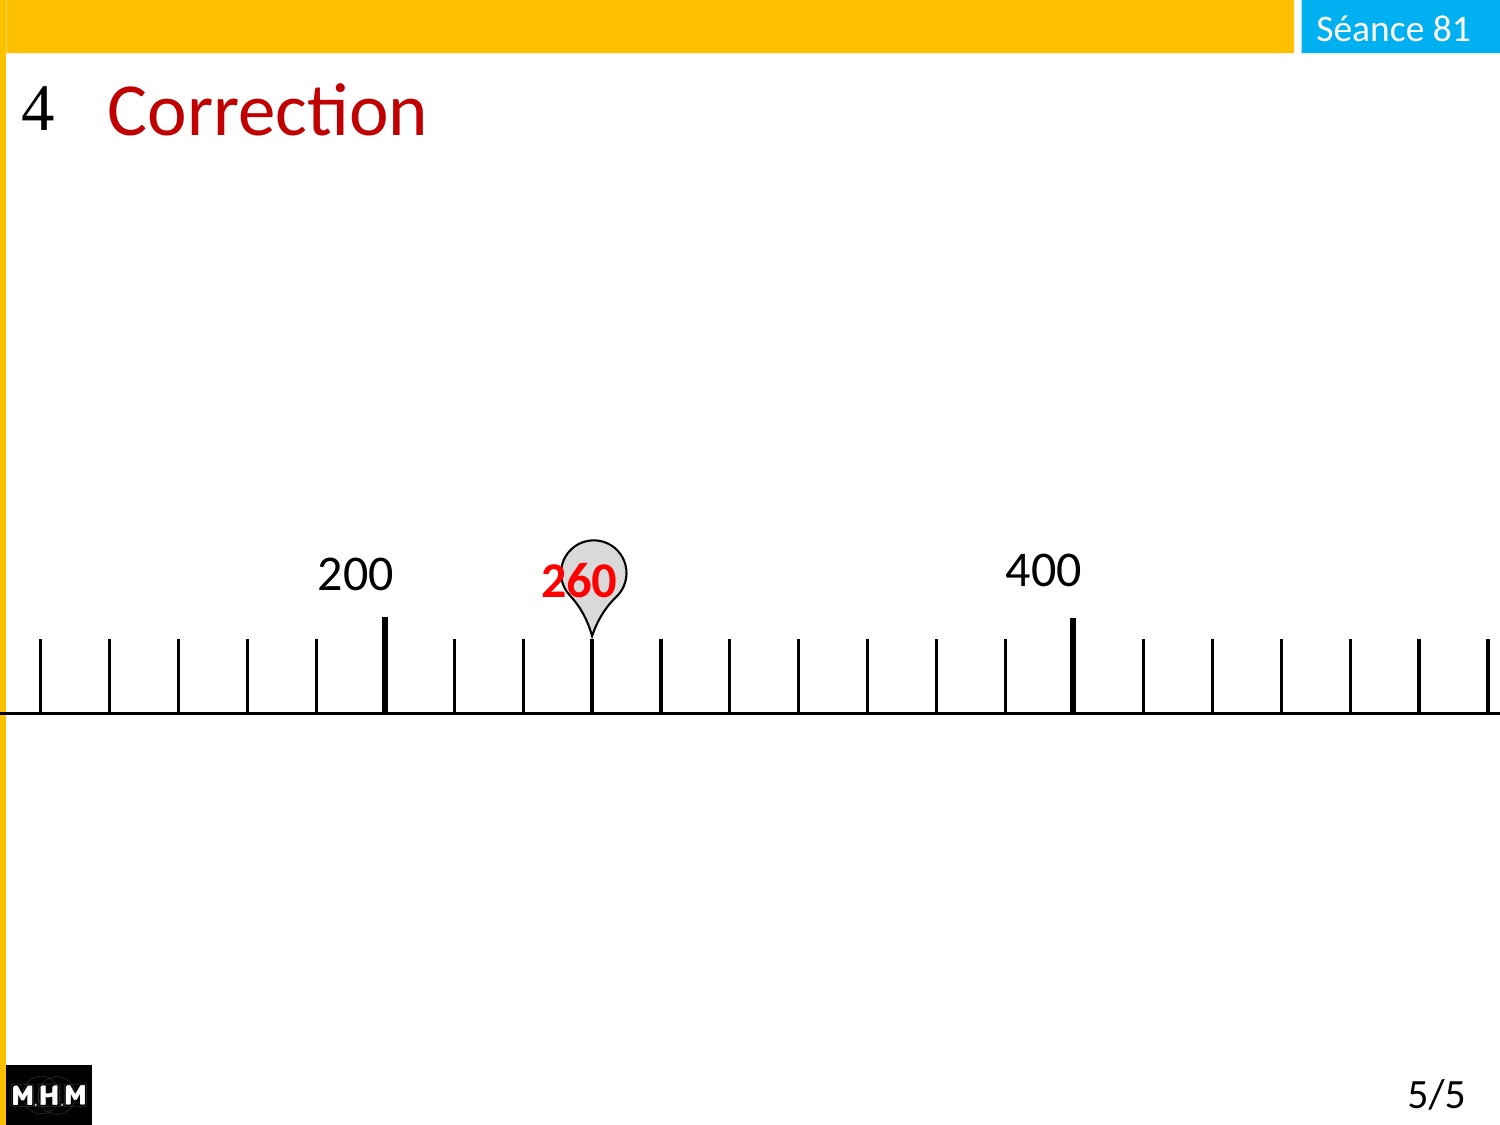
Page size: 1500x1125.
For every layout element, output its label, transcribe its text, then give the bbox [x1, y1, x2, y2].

list 5/5 [1373, 1064, 1500, 1125]
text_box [0, 616, 1500, 715]
text_box 200 [303, 533, 468, 609]
text_box 260 [526, 540, 709, 615]
title Correction [92, 29, 1387, 192]
text_box 400 [991, 529, 1144, 604]
picture [6, 1065, 92, 1125]
